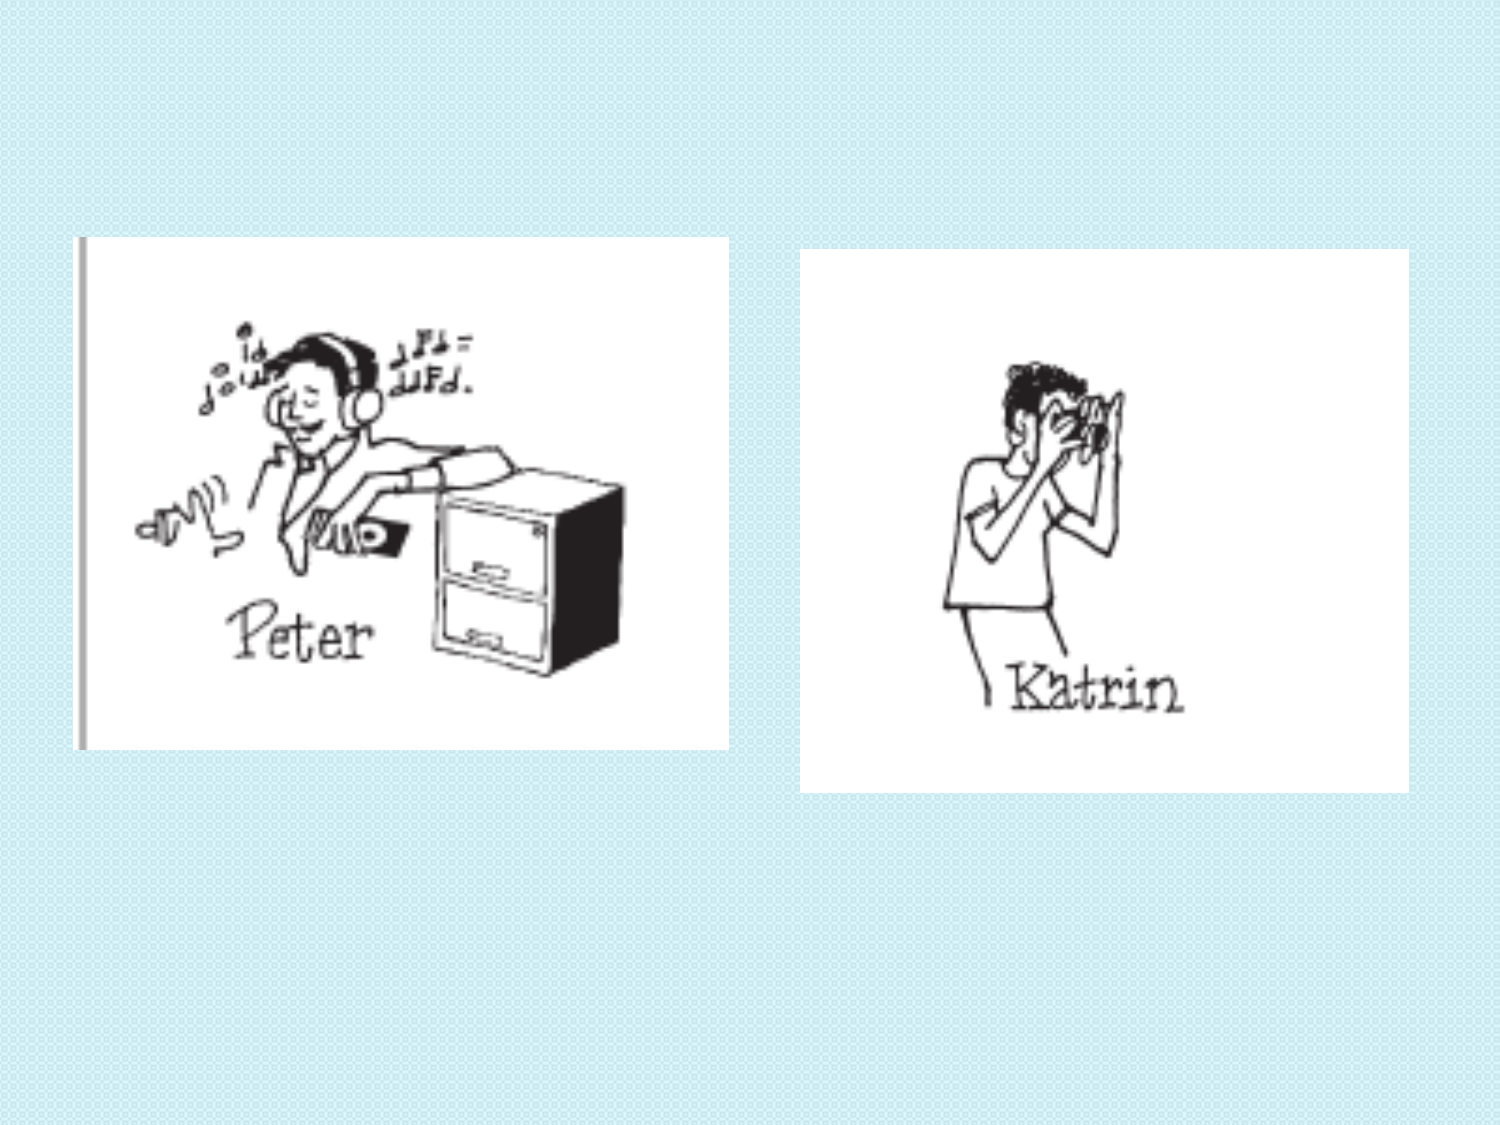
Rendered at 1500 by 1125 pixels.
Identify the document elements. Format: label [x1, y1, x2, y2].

list [73, 237, 729, 751]
list [799, 249, 1409, 794]
